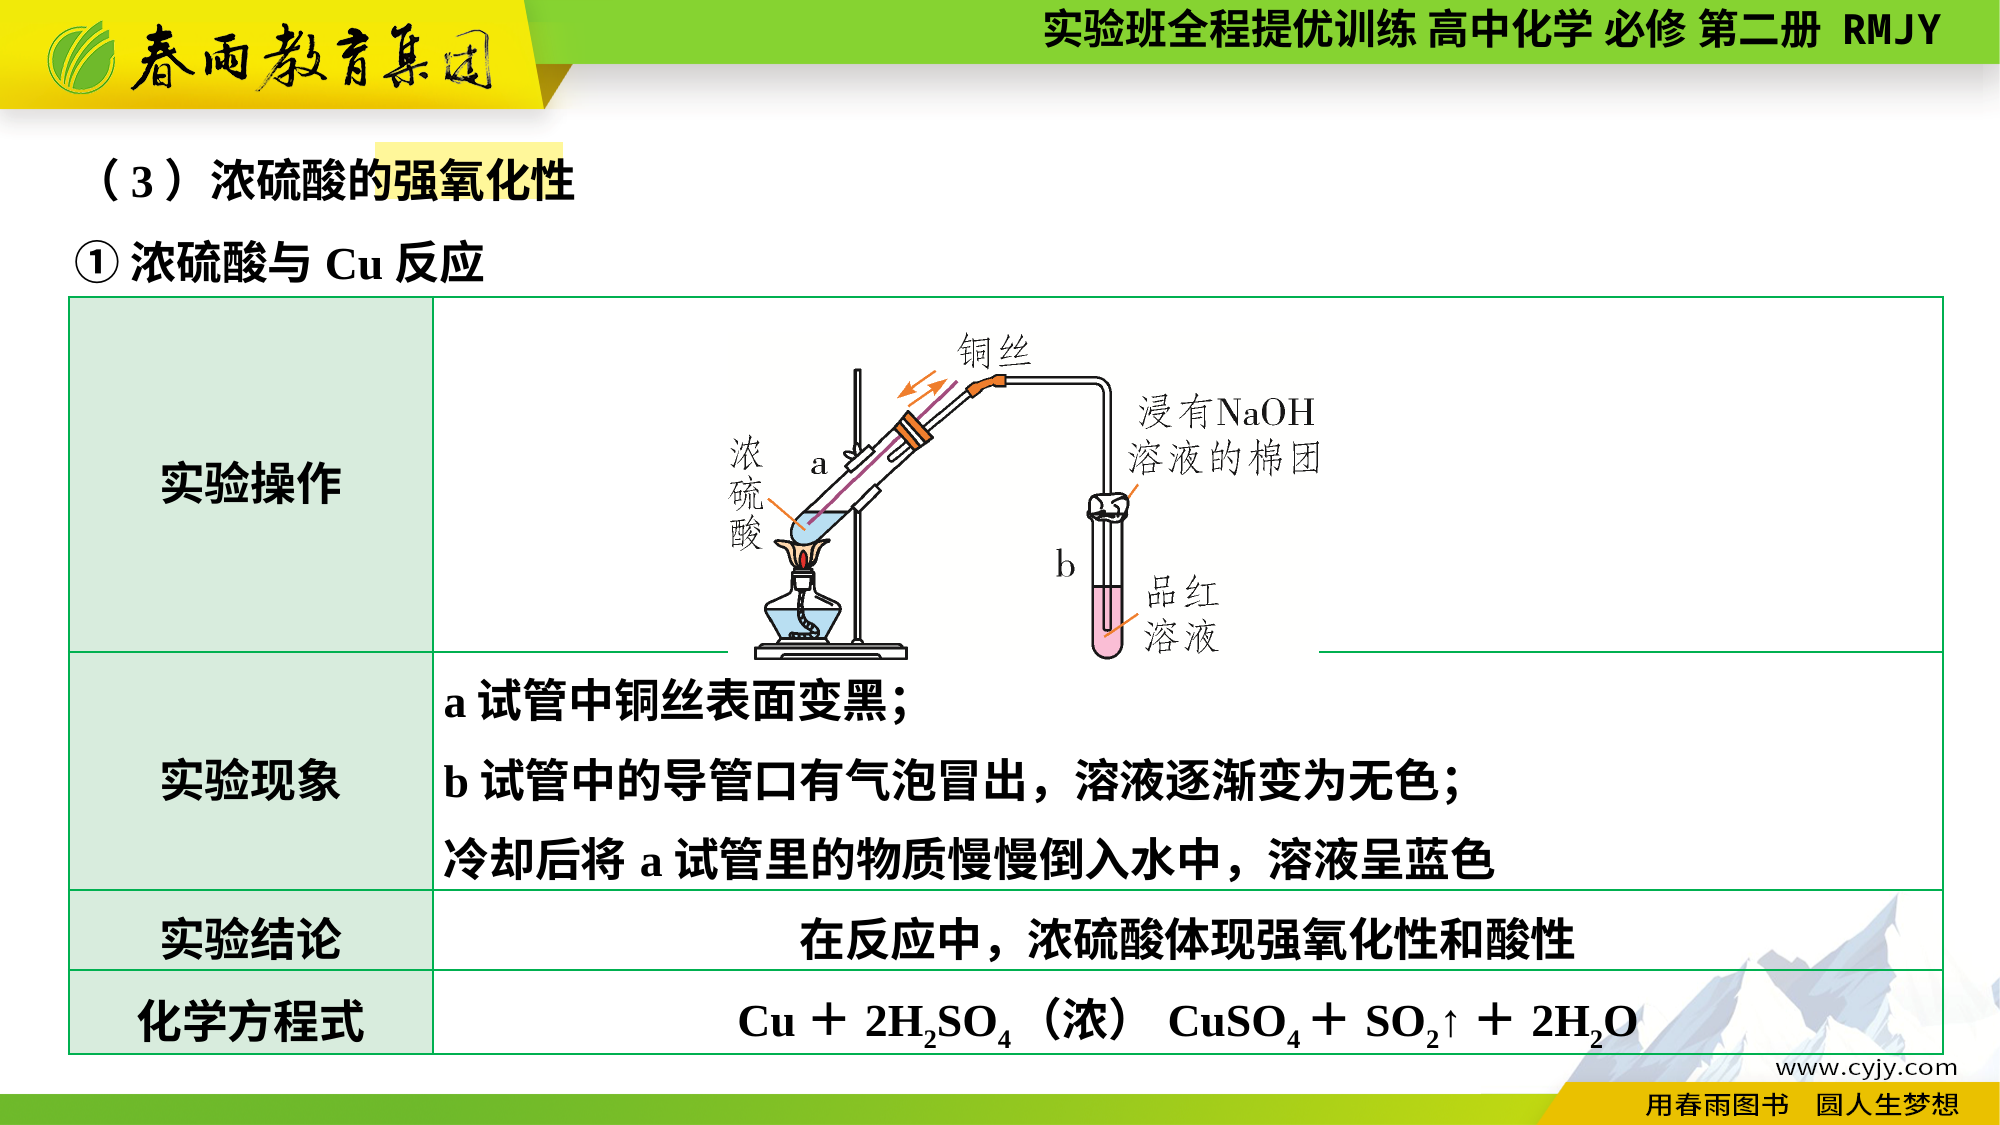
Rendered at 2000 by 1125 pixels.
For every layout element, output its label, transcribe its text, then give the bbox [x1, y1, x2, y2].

picture [0, 0, 2000, 1125]
list （3）浓硫酸的强氧化性 ①浓硫酸与Cu反应 [59, 116, 1944, 299]
